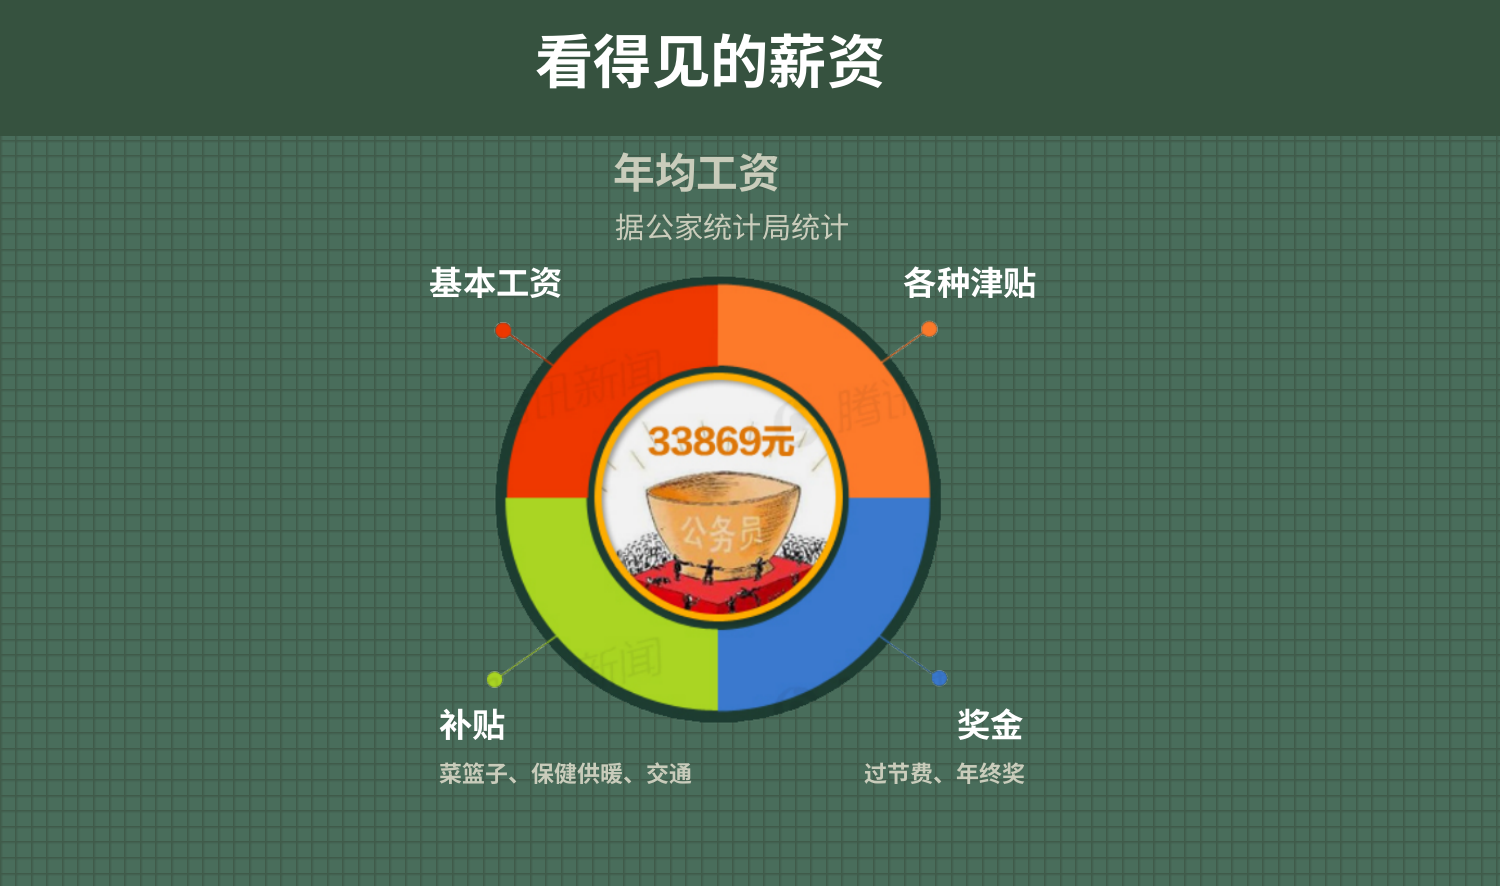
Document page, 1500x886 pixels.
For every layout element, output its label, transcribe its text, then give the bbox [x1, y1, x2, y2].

picture [0, 136, 1500, 886]
text_box 各种津贴 [1007, 254, 1162, 310]
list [461, 254, 1007, 729]
text_box 年均工资 [561, 139, 833, 205]
text_box 菜篮子、保健供暖、交通 [425, 752, 718, 795]
text_box 奖金 [850, 697, 1039, 752]
text_box 看得见的薪资 [410, 17, 1012, 103]
text_box 过节费、年终奖 [850, 752, 1123, 795]
text_box 据公家统计局统计 [601, 202, 873, 252]
text_box 补贴 [332, 697, 521, 752]
text_box 基本工资 [415, 254, 461, 310]
